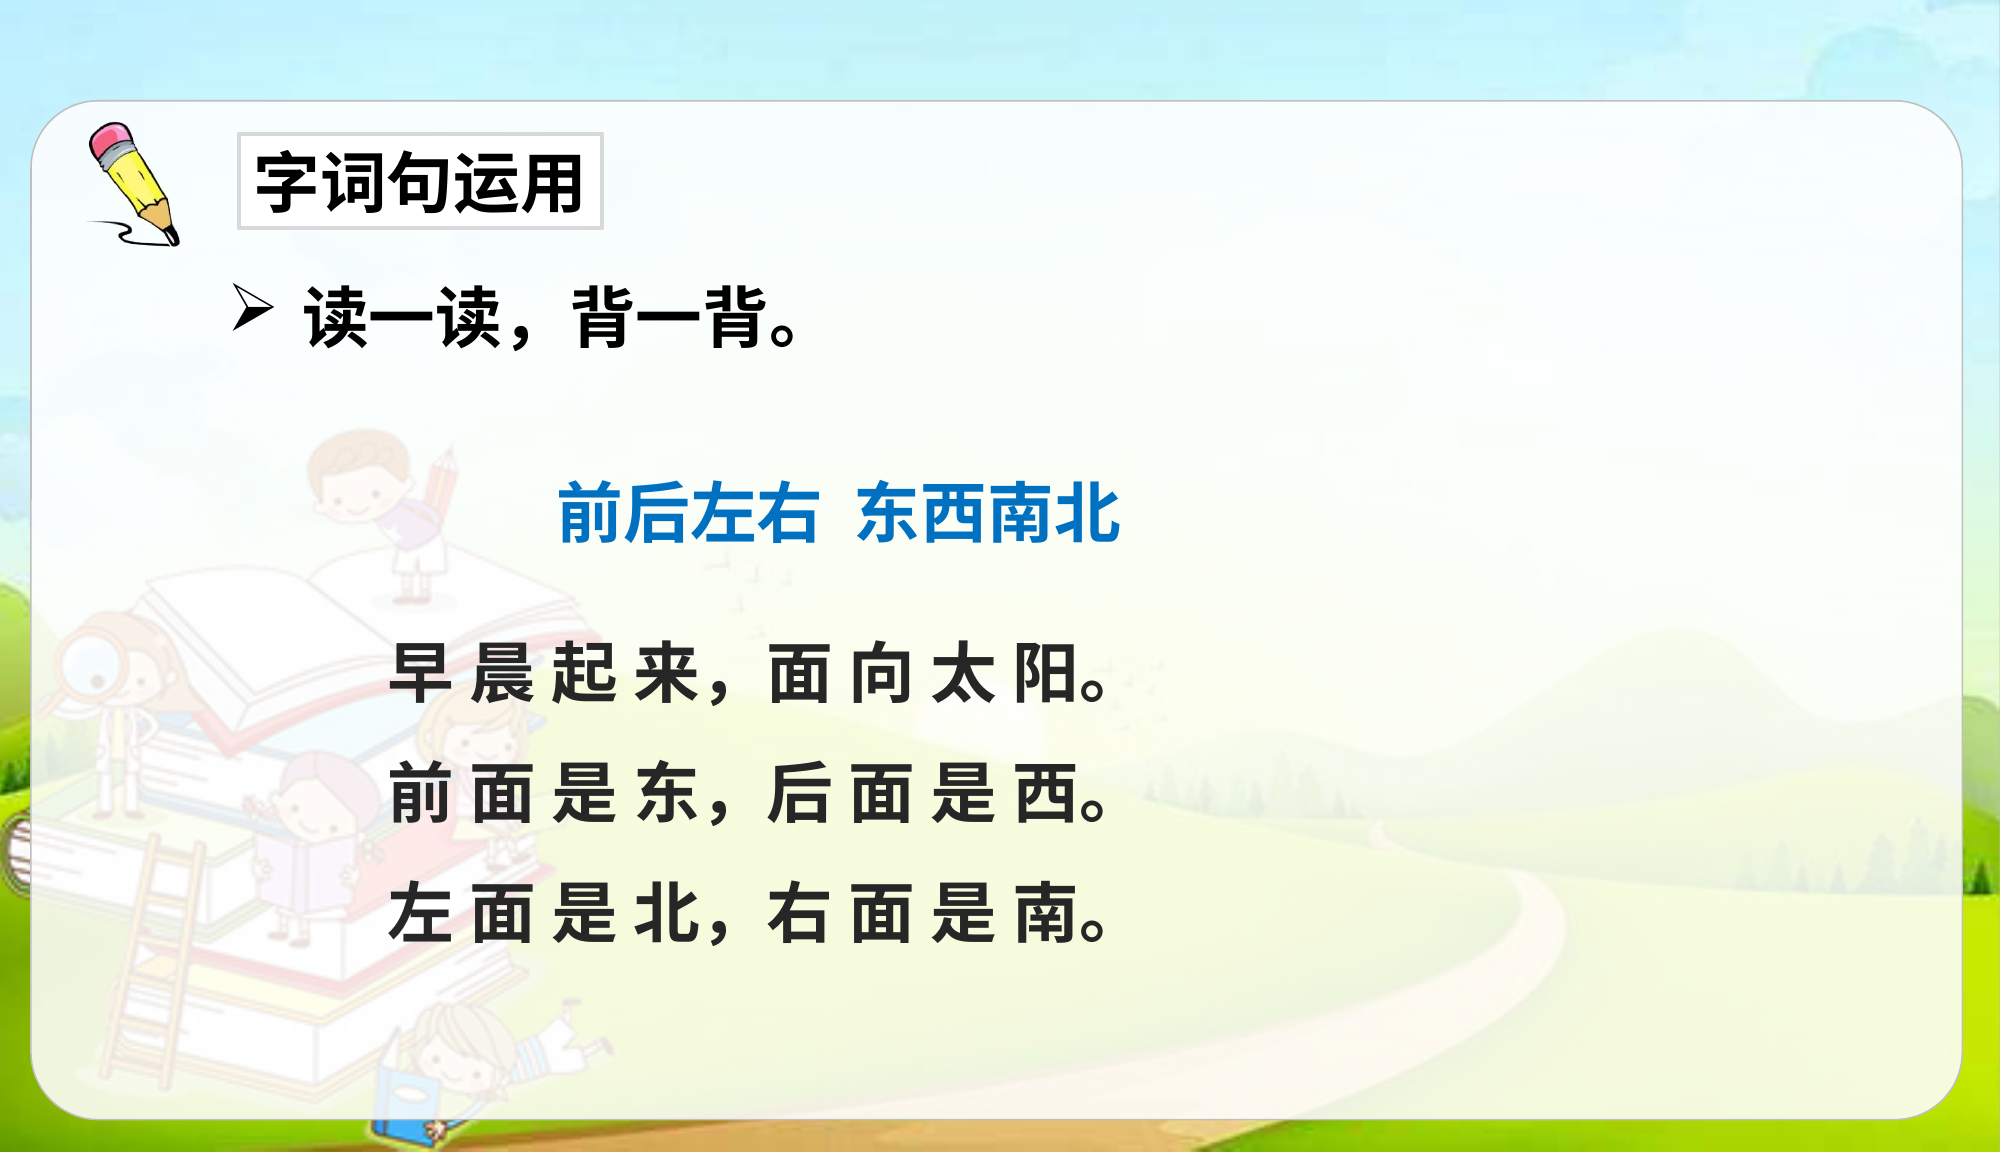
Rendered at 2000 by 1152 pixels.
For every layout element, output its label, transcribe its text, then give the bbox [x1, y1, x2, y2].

text_box 读一读，背一背。 [212, 268, 852, 364]
picture [0, 0, 2000, 1152]
text_box 字词句运用 [237, 132, 604, 230]
text_box 前后左右 东西南北 早 晨 起 来，面 向 太 阳。 前 面 是 东，后 面 是 西。 左 面 是 北，右 面 是 南。 [372, 383, 1305, 958]
